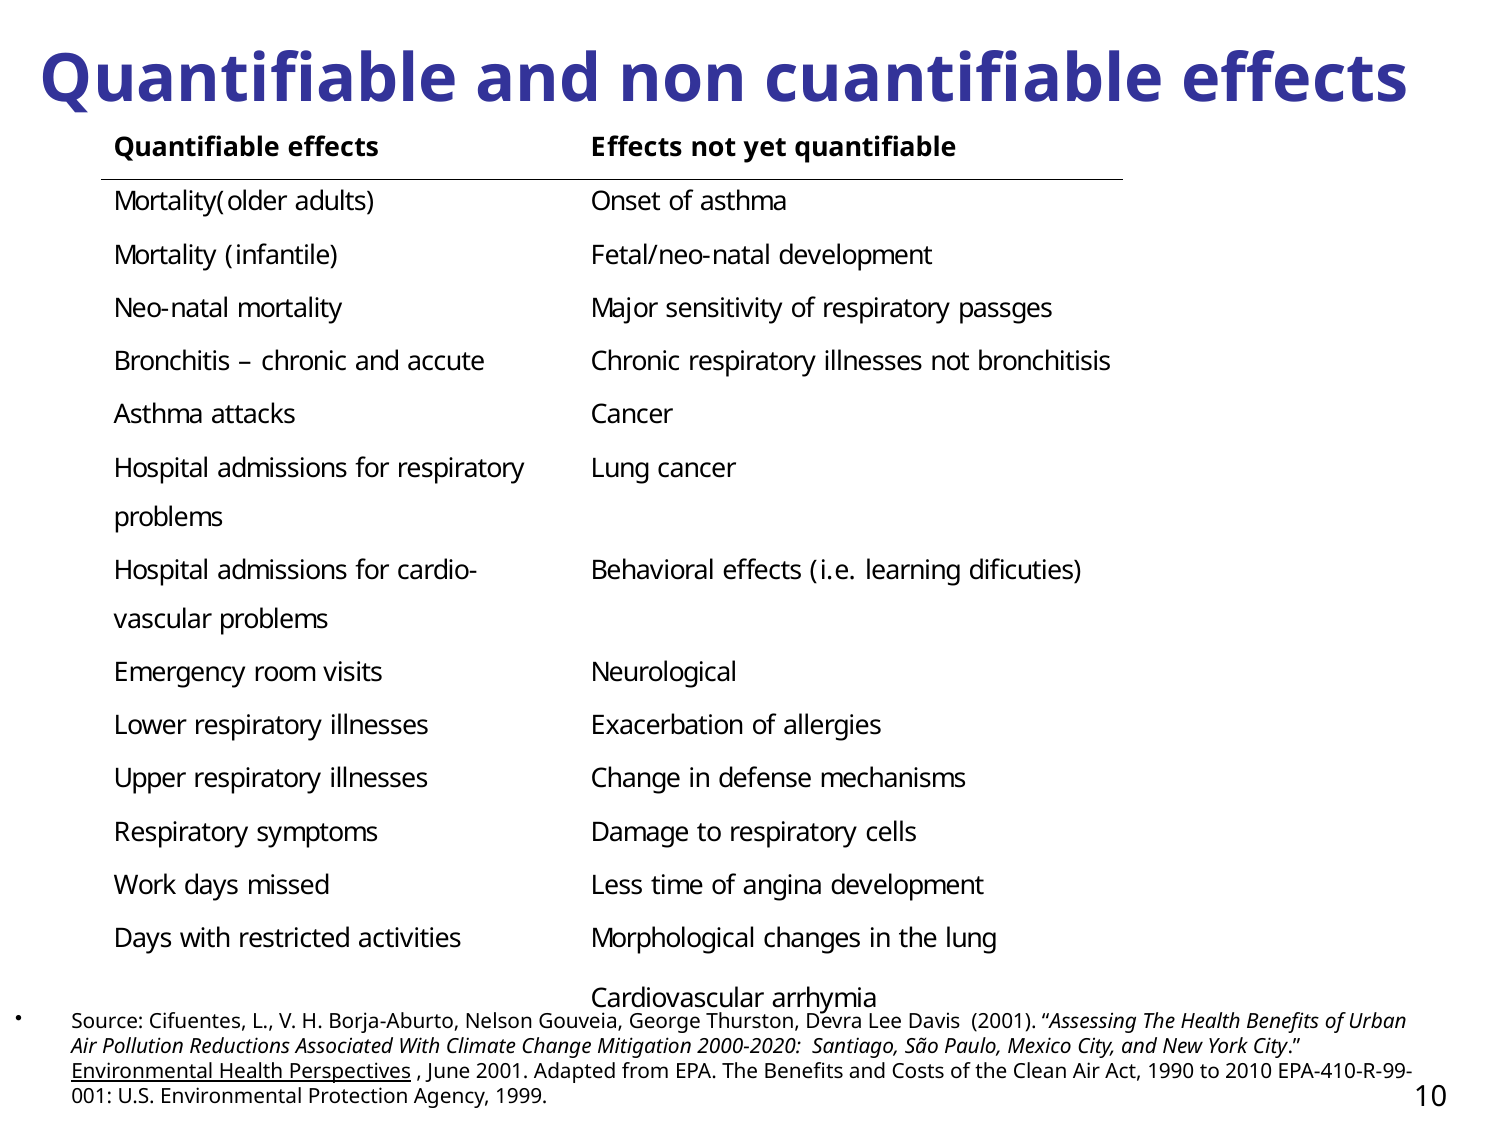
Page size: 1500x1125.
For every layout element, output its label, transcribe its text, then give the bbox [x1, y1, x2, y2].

title Quantifiable and non cuantifiable effects [24, 0, 1463, 151]
slide_number 10 [1438, 1049, 1463, 1125]
list Source: Cifuentes, L., V. H. Borja-Aburto, Nelson Gouveia, George Thurston, Devra Lee Davis (2001). “Assessing The Health Benefits of Urban Air Pollution Reductions Associated With Climate Change Mitigation 2000-2020: Santiago, São Paulo, Mexico City, and New York City.” Environmental Health Perspectives , June 2001. Adapted from EPA. The Benefits and Costs of the Clean Air Act, 1990 to 2010 EPA-410-R-99-001: U.S. Environmental Protection Agency, 1999. [0, 999, 1438, 1125]
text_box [100, 125, 1452, 1088]
